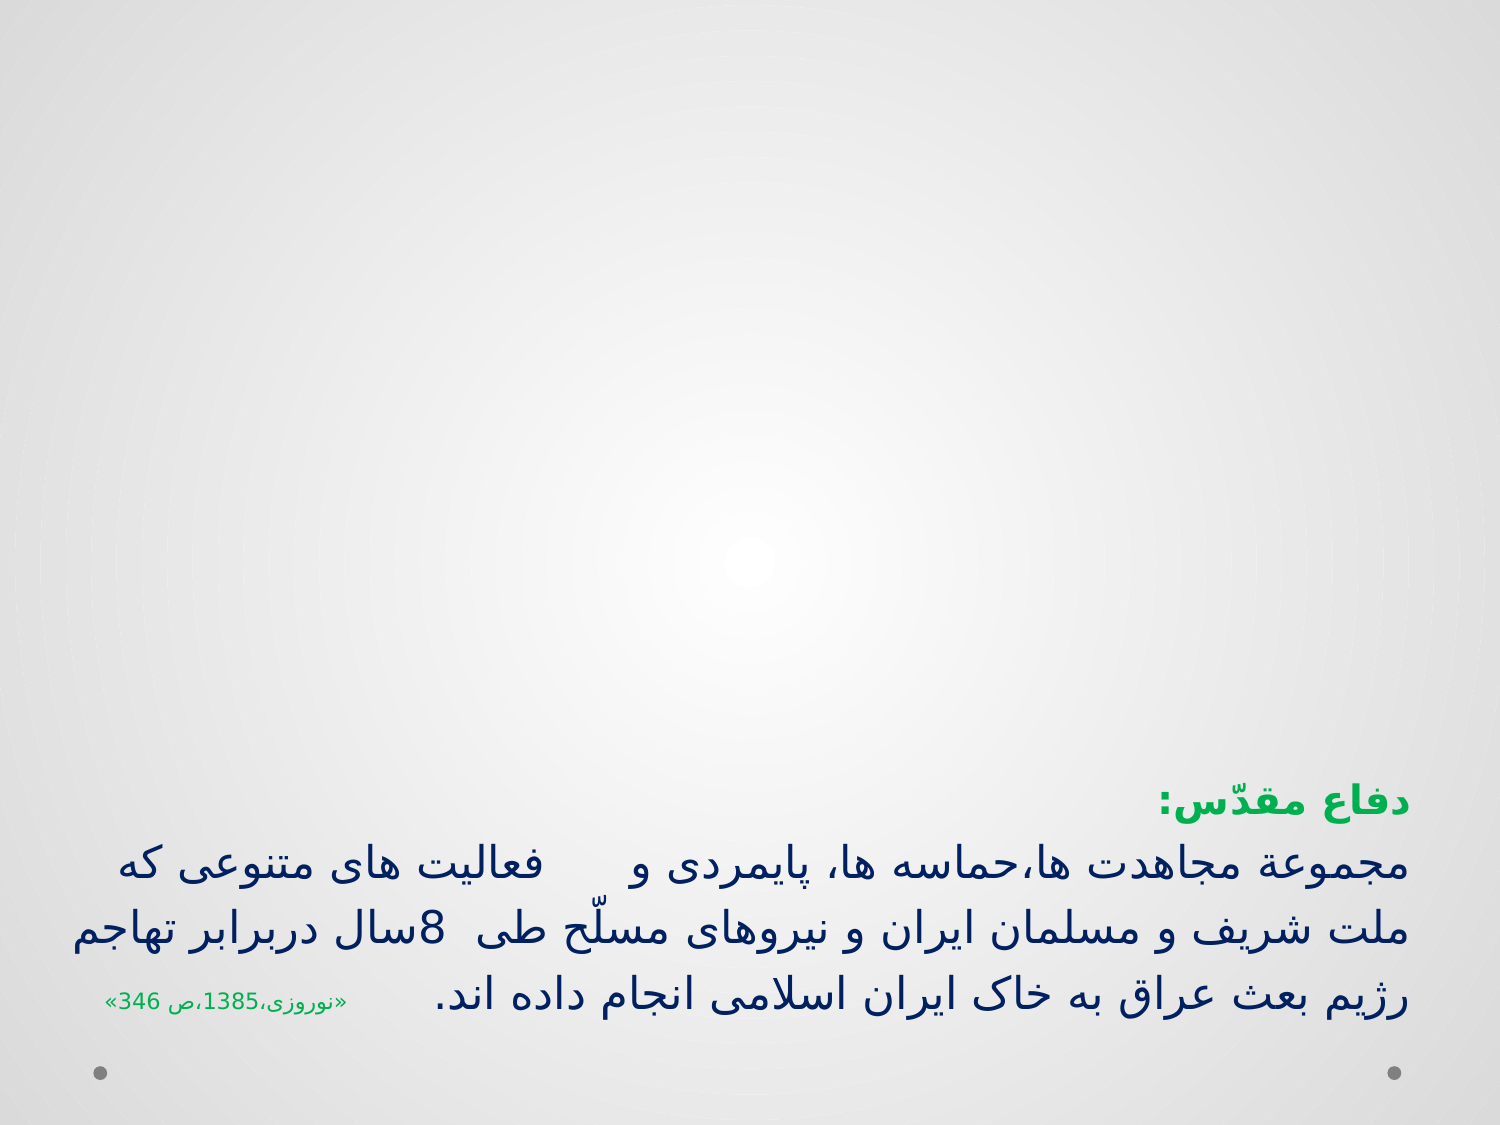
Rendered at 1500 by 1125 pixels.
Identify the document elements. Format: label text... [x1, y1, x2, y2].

title دفاع مقدّس: مجموعة مجاهدت ها،حماسه ها، پایمردی و فعالیت های متنوعی که ملت شریف و مسلمان ایران و نیروهای مسلّح طی 8سال دربرابر تهاجم رژیم بعث عراق به خاک ایران اسلامی انجام داده اند. «نوروزی،1385،ص 346» [53, 694, 1427, 1125]
